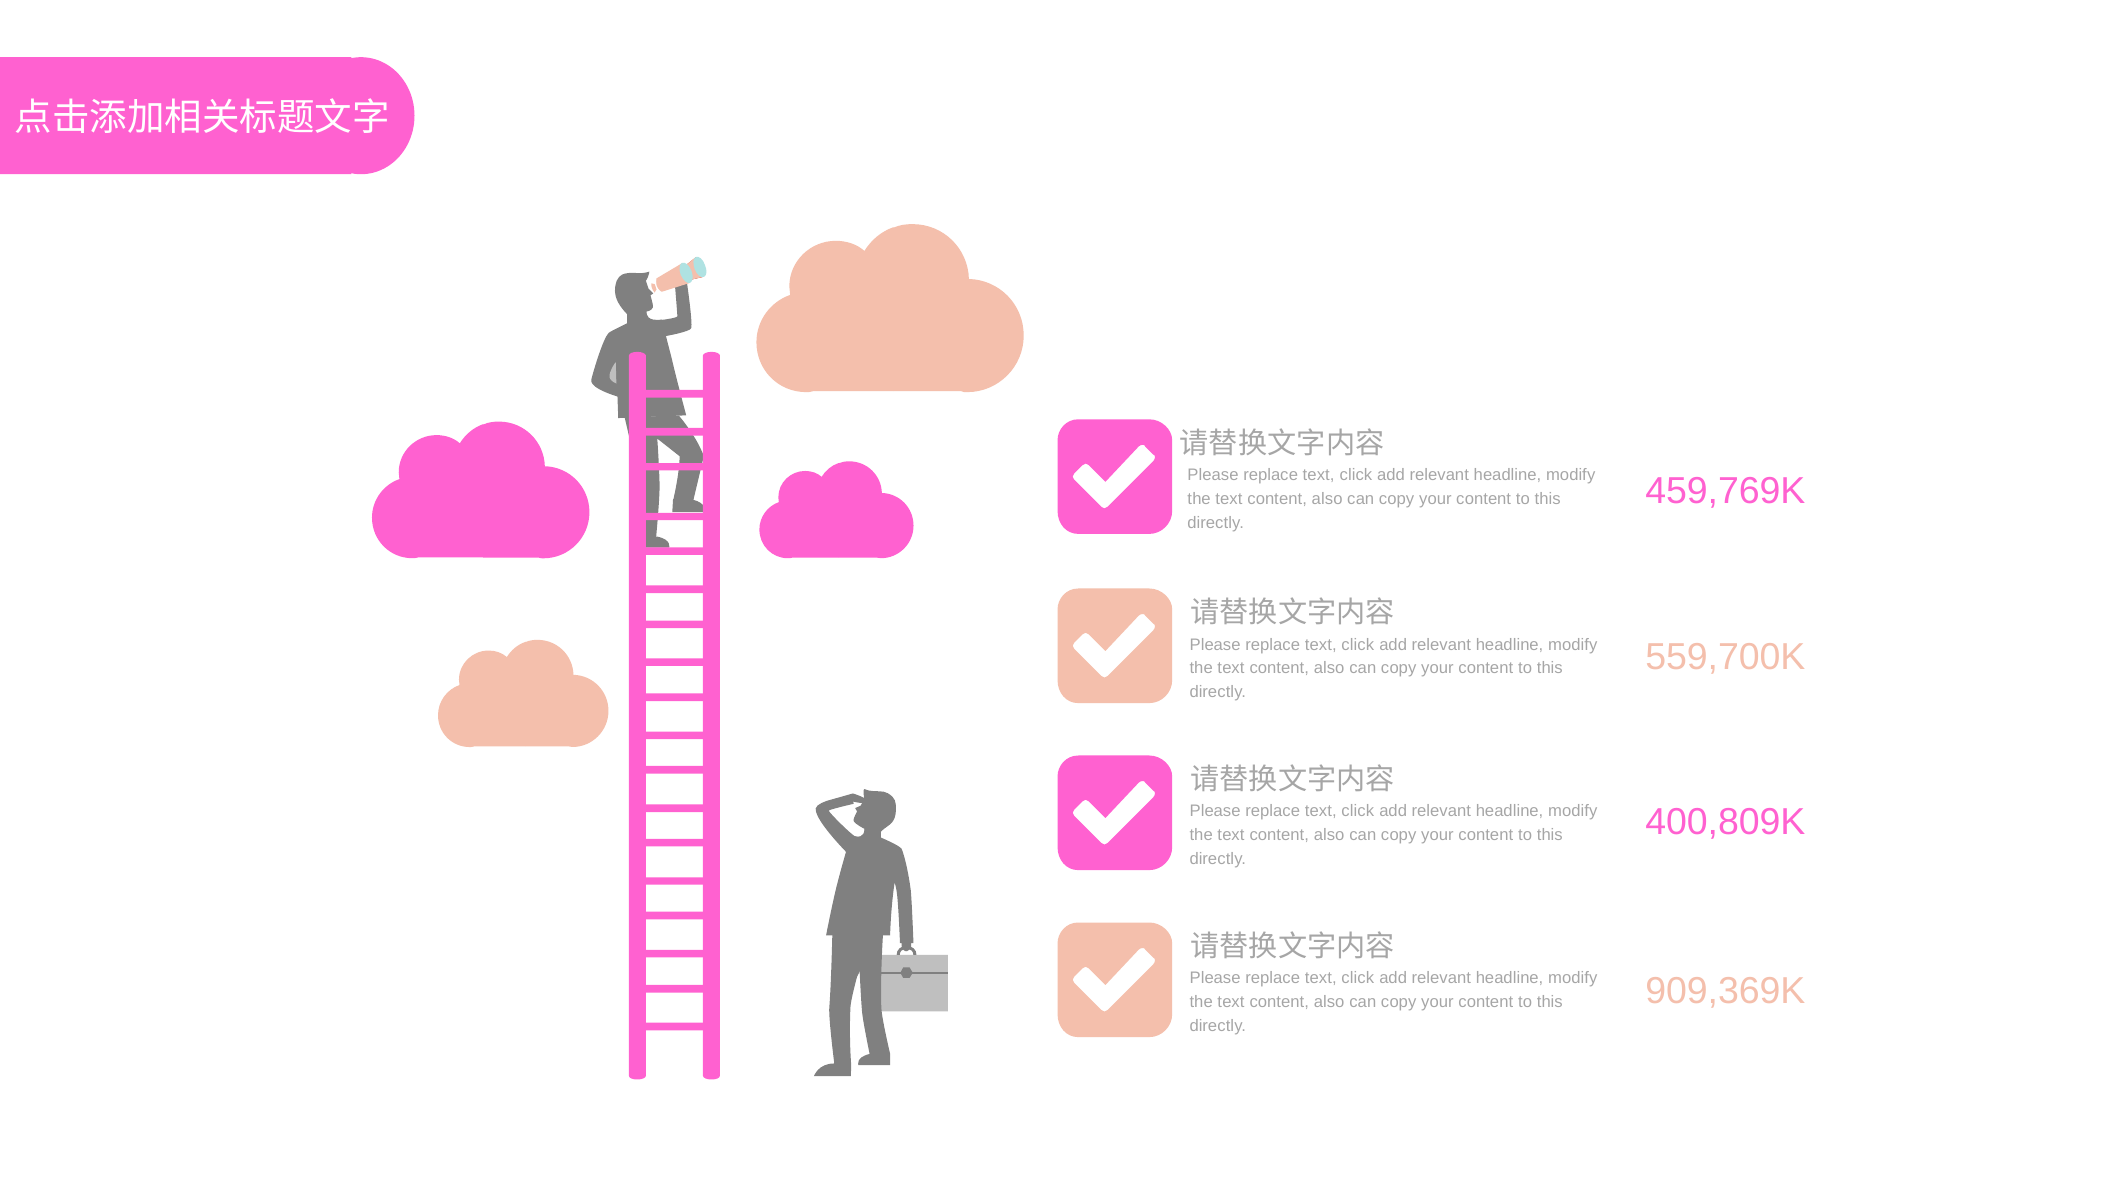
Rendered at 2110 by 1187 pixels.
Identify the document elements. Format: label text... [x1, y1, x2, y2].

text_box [1179, 417, 1622, 531]
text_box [756, 224, 1024, 393]
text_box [371, 421, 590, 559]
text_box [1057, 922, 1173, 1038]
text_box [1057, 588, 1173, 704]
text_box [628, 351, 720, 1080]
text_box 点击添加相关标题文字 [0, 85, 415, 146]
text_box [437, 639, 609, 747]
text_box [1057, 755, 1173, 871]
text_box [1189, 586, 1625, 700]
text_box 400,809K [1645, 788, 1806, 843]
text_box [759, 461, 914, 559]
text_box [1189, 920, 1625, 1034]
text_box [1057, 419, 1173, 534]
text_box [589, 255, 708, 548]
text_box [1189, 753, 1625, 843]
text_box 909,369K [1645, 957, 1806, 1012]
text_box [813, 787, 948, 1077]
text_box 459,769K [1645, 456, 1806, 511]
text_box 559,700K [1645, 623, 1806, 678]
